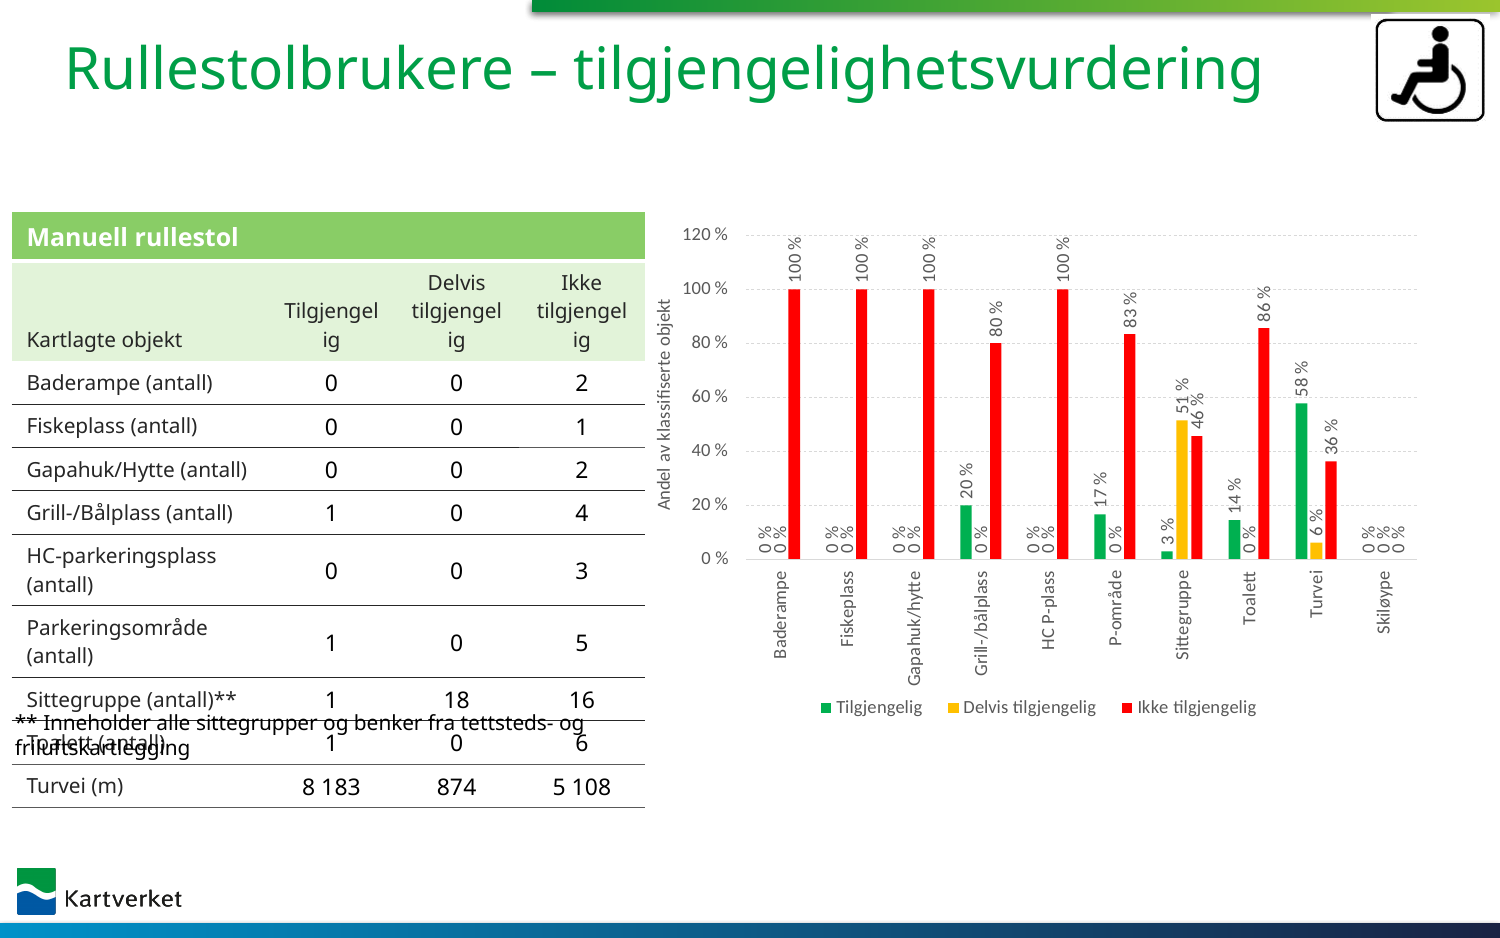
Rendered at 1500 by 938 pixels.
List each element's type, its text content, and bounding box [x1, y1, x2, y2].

table_cell 0 [394, 448, 519, 490]
table_cell Turvei (m) [12, 768, 269, 807]
table_cell 16 [519, 678, 638, 702]
table_cell Tilgjengelig [269, 263, 394, 361]
table_cell 0 [394, 491, 519, 534]
table_cell 5 108 [519, 768, 645, 807]
table_cell 0 [269, 361, 394, 404]
picture [643, 218, 1427, 728]
table_cell Grill-/Bålplass (antall) [12, 491, 269, 534]
table_cell Baderampe (antall) [12, 361, 269, 404]
table_cell Ikke tilgjengelig [519, 263, 638, 361]
table_cell HC-parkeringsplass (antall) [12, 535, 269, 605]
table_cell 0 [269, 535, 394, 605]
table_cell Delvis tilgjengelig [394, 263, 519, 361]
table_cell 5 [519, 606, 638, 677]
text_box ** Inneholder alle sittegrupper og benker fra tettsteds- og friluftskartlegging [0, 702, 745, 768]
table_cell Parkeringsområde (antall) [12, 606, 269, 677]
table_cell Kartlagte objekt [12, 263, 269, 361]
picture [1371, 13, 1491, 127]
table_header Manuell rullestol [12, 212, 645, 259]
table_cell 0 [394, 606, 519, 677]
table_cell Gapahuk/Hytte (antall) [12, 448, 269, 490]
table_cell 1 [519, 405, 638, 447]
table_cell Sittegruppe (antall)** [12, 678, 269, 702]
table_cell 1 [269, 491, 394, 534]
table_cell 18 [394, 678, 519, 702]
table_cell 0 [269, 405, 394, 447]
table_cell 0 [394, 535, 519, 605]
table_cell 0 [394, 405, 519, 447]
table_cell 8 183 [269, 768, 394, 807]
table_cell 1 [269, 678, 394, 702]
text_box Rullestolbrukere – tilgjengelighetsvurdering [49, 12, 1372, 109]
table_cell 0 [269, 448, 394, 490]
table_cell 1 [269, 606, 394, 677]
table_cell 0 [394, 361, 519, 404]
table_cell Fiskeplass (antall) [12, 405, 269, 447]
table_cell 2 [519, 361, 638, 404]
table_cell 3 [519, 535, 638, 605]
table_cell 4 [519, 491, 638, 534]
table_cell 874 [394, 768, 519, 807]
table_cell 2 [519, 448, 638, 490]
